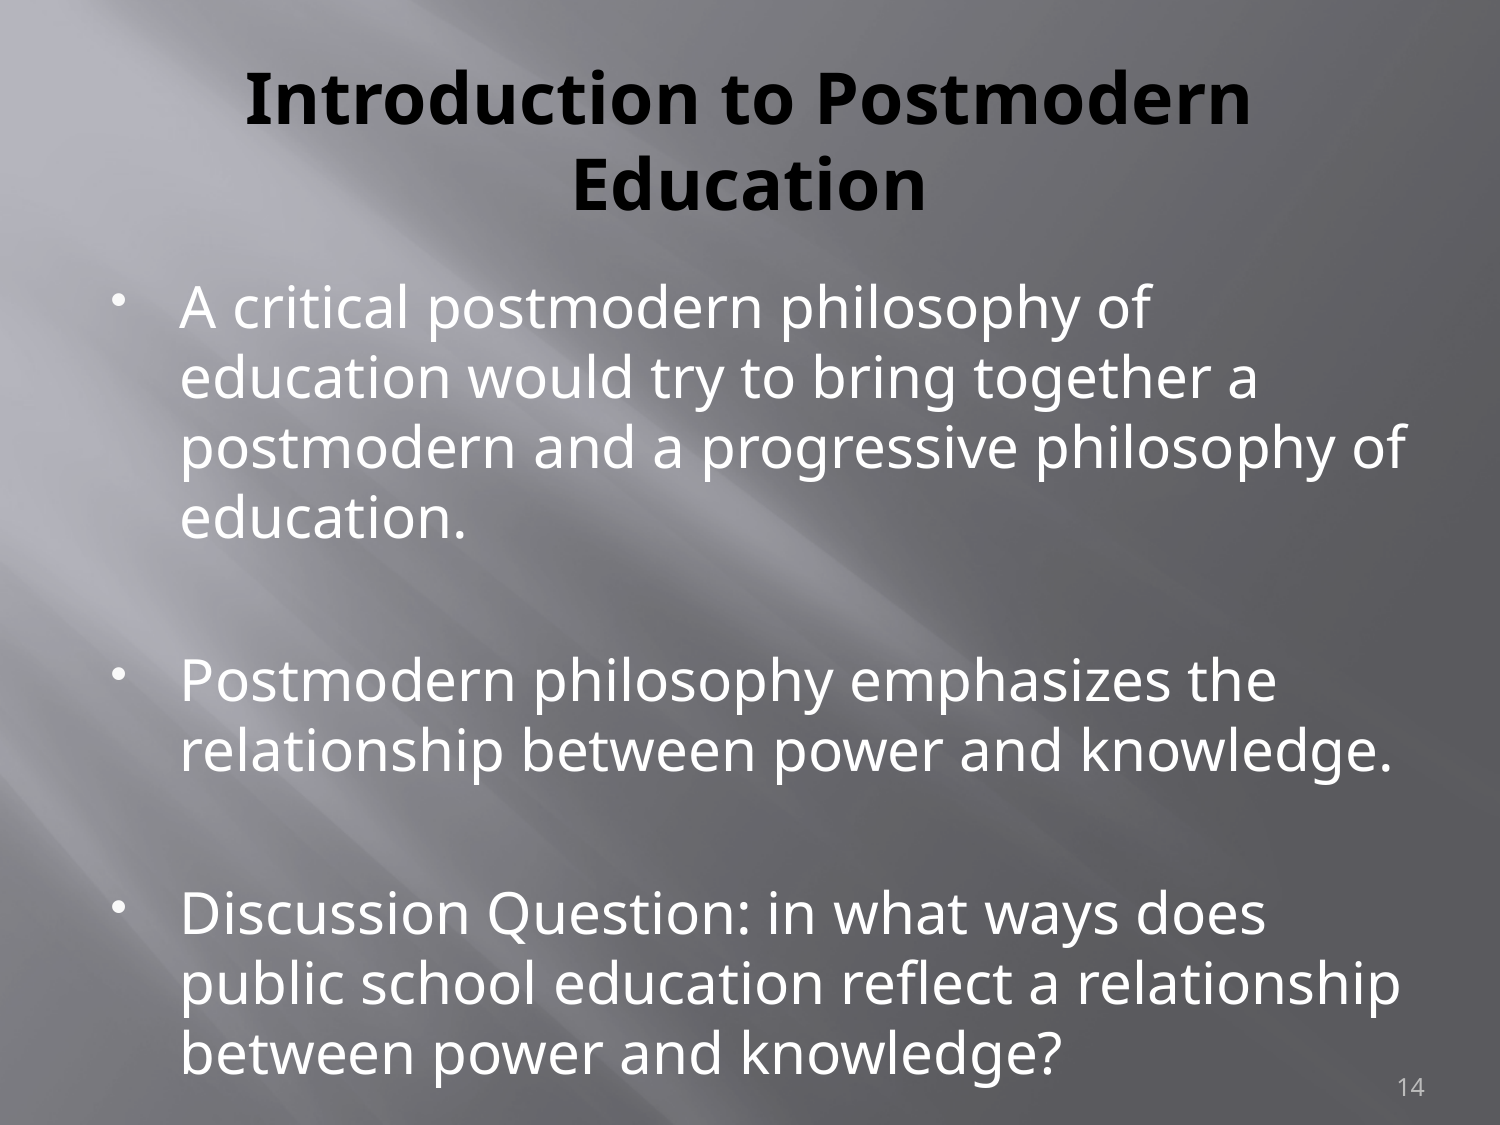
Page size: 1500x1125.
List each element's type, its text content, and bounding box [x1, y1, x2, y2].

title Introduction to Postmodern Education [75, 45, 1425, 233]
slide_number 14 [1299, 1052, 1425, 1113]
list A critical postmodern philosophy of education would try to bring together a postmodern and a progressive philosophy of education. Postmodern philosophy emphasizes the relationship between power and knowledge. Discussion Question: in what ways does public school education reflect a relationship between power and knowledge? [75, 262, 1425, 1035]
